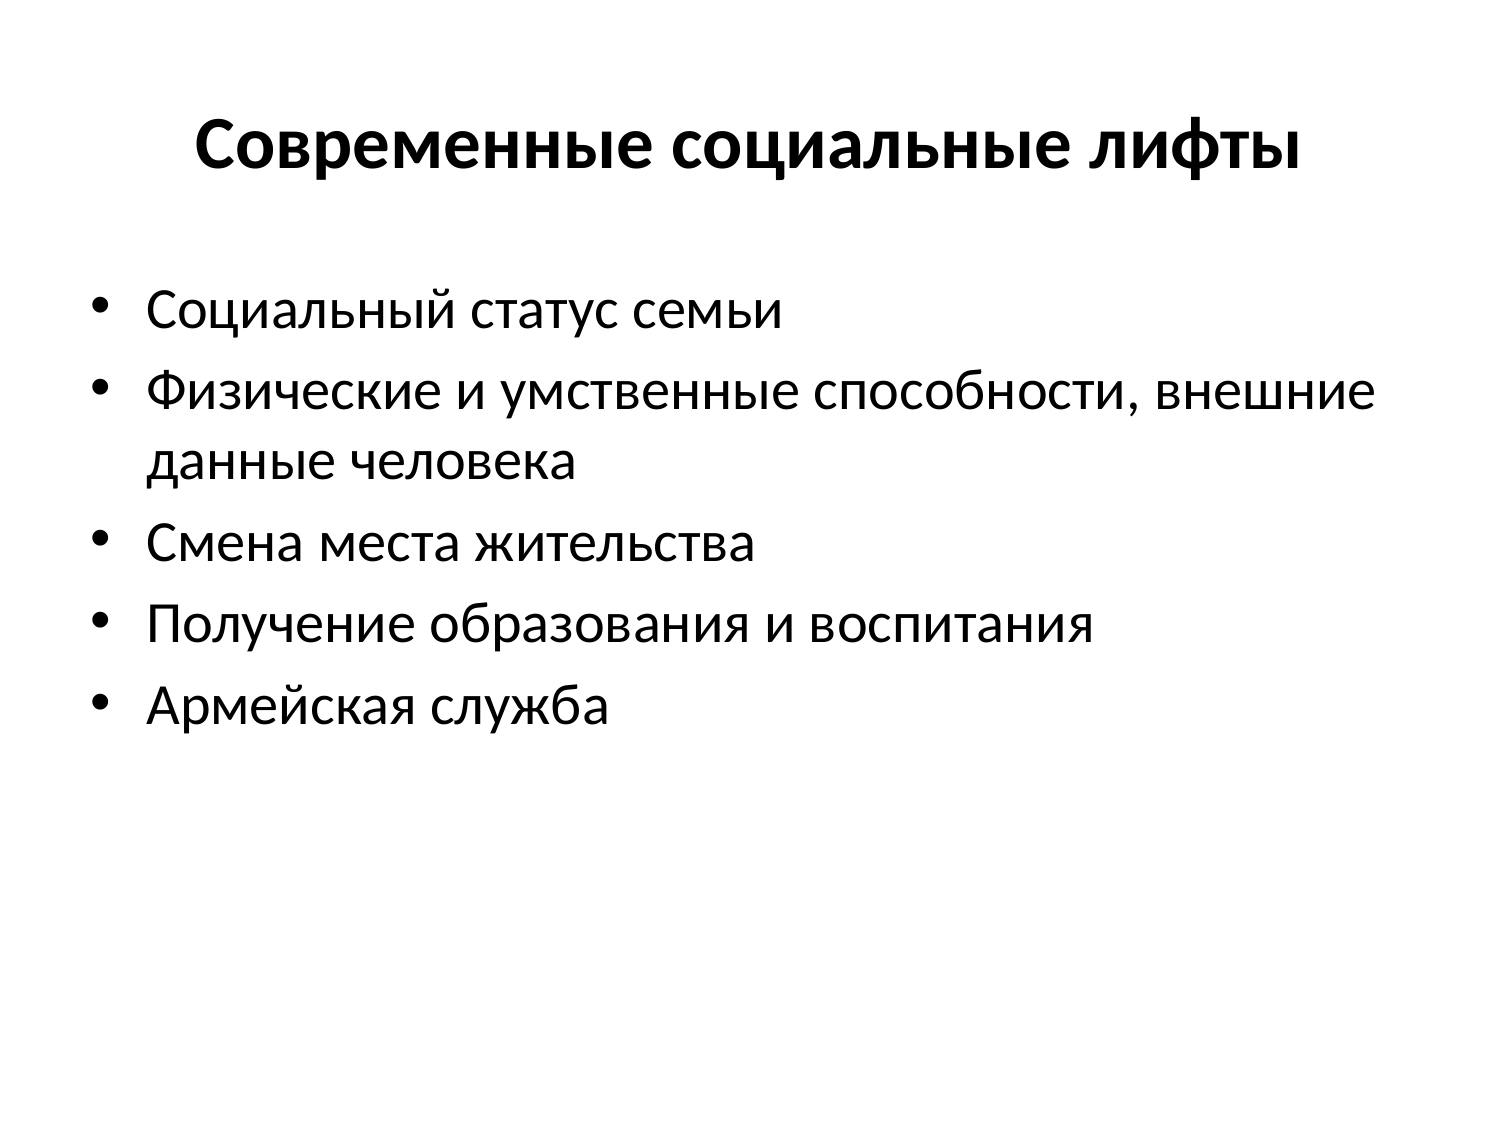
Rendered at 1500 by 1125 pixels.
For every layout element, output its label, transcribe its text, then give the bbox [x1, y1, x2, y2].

list Социальный статус семьи Физические и умственные способности, внешние данные человека Смена места жительства Получение образования и воспитания Армейская служба [75, 262, 1425, 1005]
title Современные социальные лифты [75, 45, 1425, 233]
